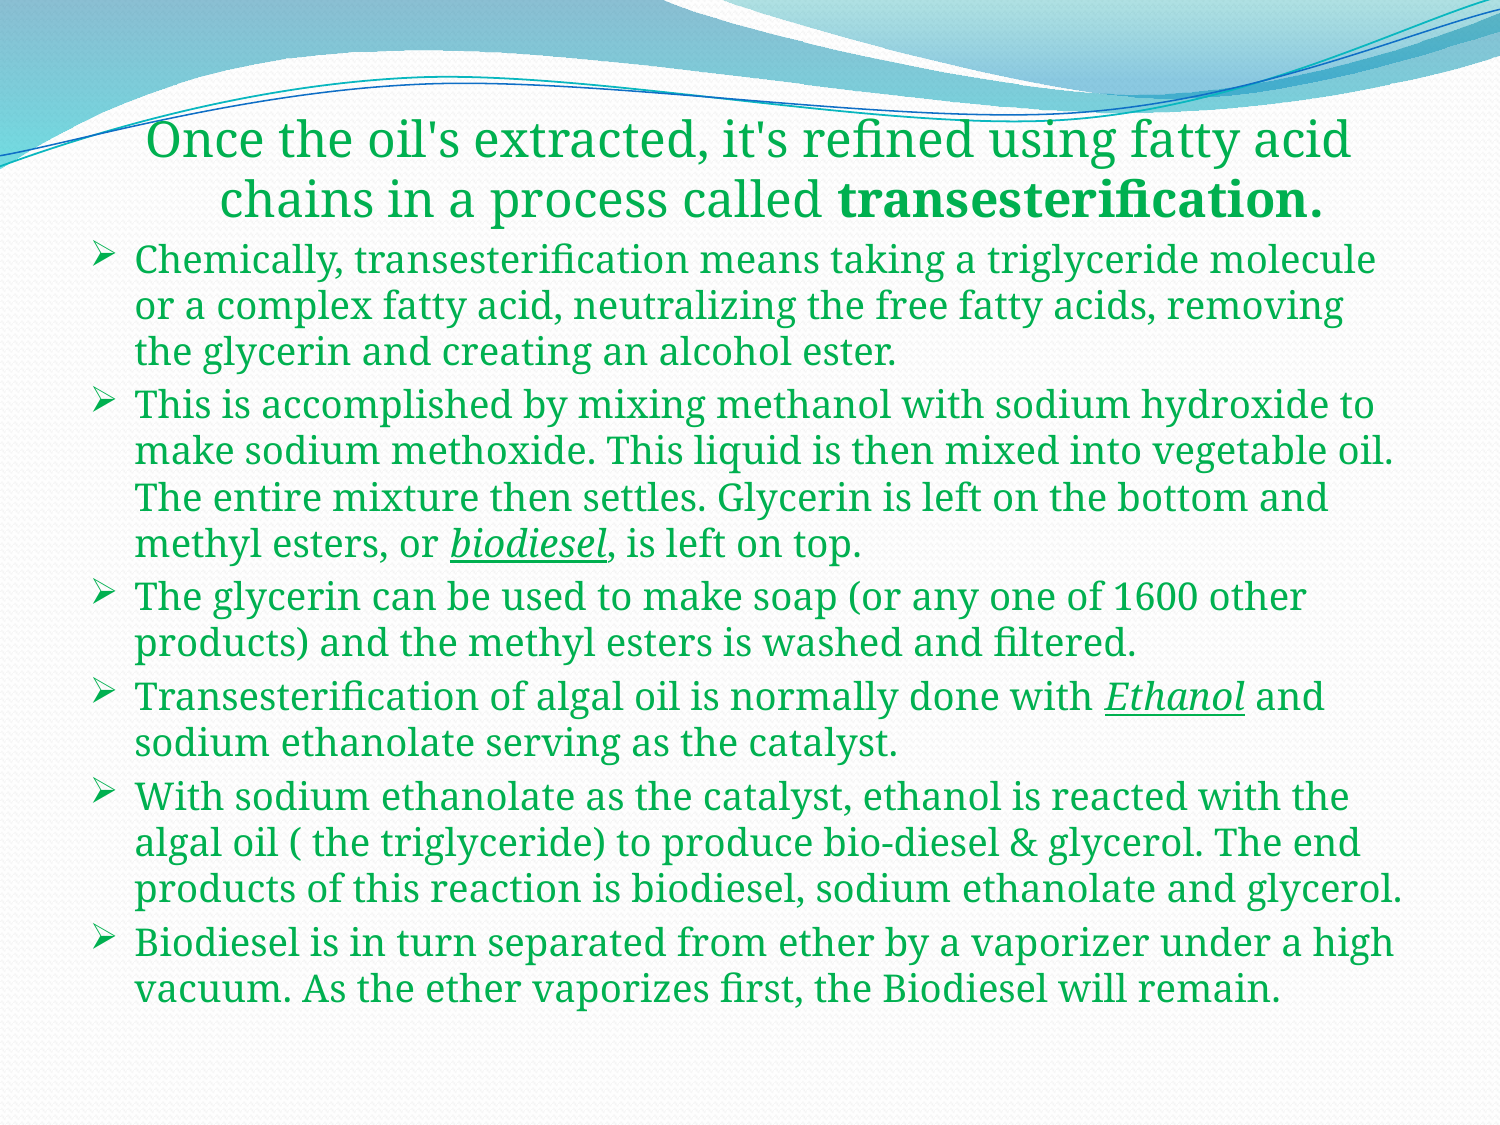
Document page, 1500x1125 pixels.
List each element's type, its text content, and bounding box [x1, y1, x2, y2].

list Once the oil's extracted, it's refined using fatty acid chains in a process called transesterification. Chemically, transesterification means taking a triglyceride molecule or a complex fatty acid, neutralizing the free fatty acids, removing the glycerin and creating an alcohol ester. This is accomplished by mixing methanol with sodium hydroxide to make sodium methoxide. This liquid is then mixed into vegetable oil. The entire mixture then settles. Glycerin is left on the bottom and methyl esters, or biodiesel, is left on top. The glycerin can be used to make soap (or any one of 1600 other products) and the methyl esters is washed and filtered. Transesterification of algal oil is normally done with Ethanol and sodium ethanolate serving as the catalyst. With sodium ethanolate as the catalyst, ethanol is reacted with the algal oil ( the triglyceride) to produce bio-diesel & glycerol. The end products of this reaction is biodiesel, sodium ethanolate and glycerol. Biodiesel is in turn separated from ether by a vaporizer under a high vacuum. As the ether vaporizes first, the Biodiesel will remain. [75, 99, 1425, 1038]
